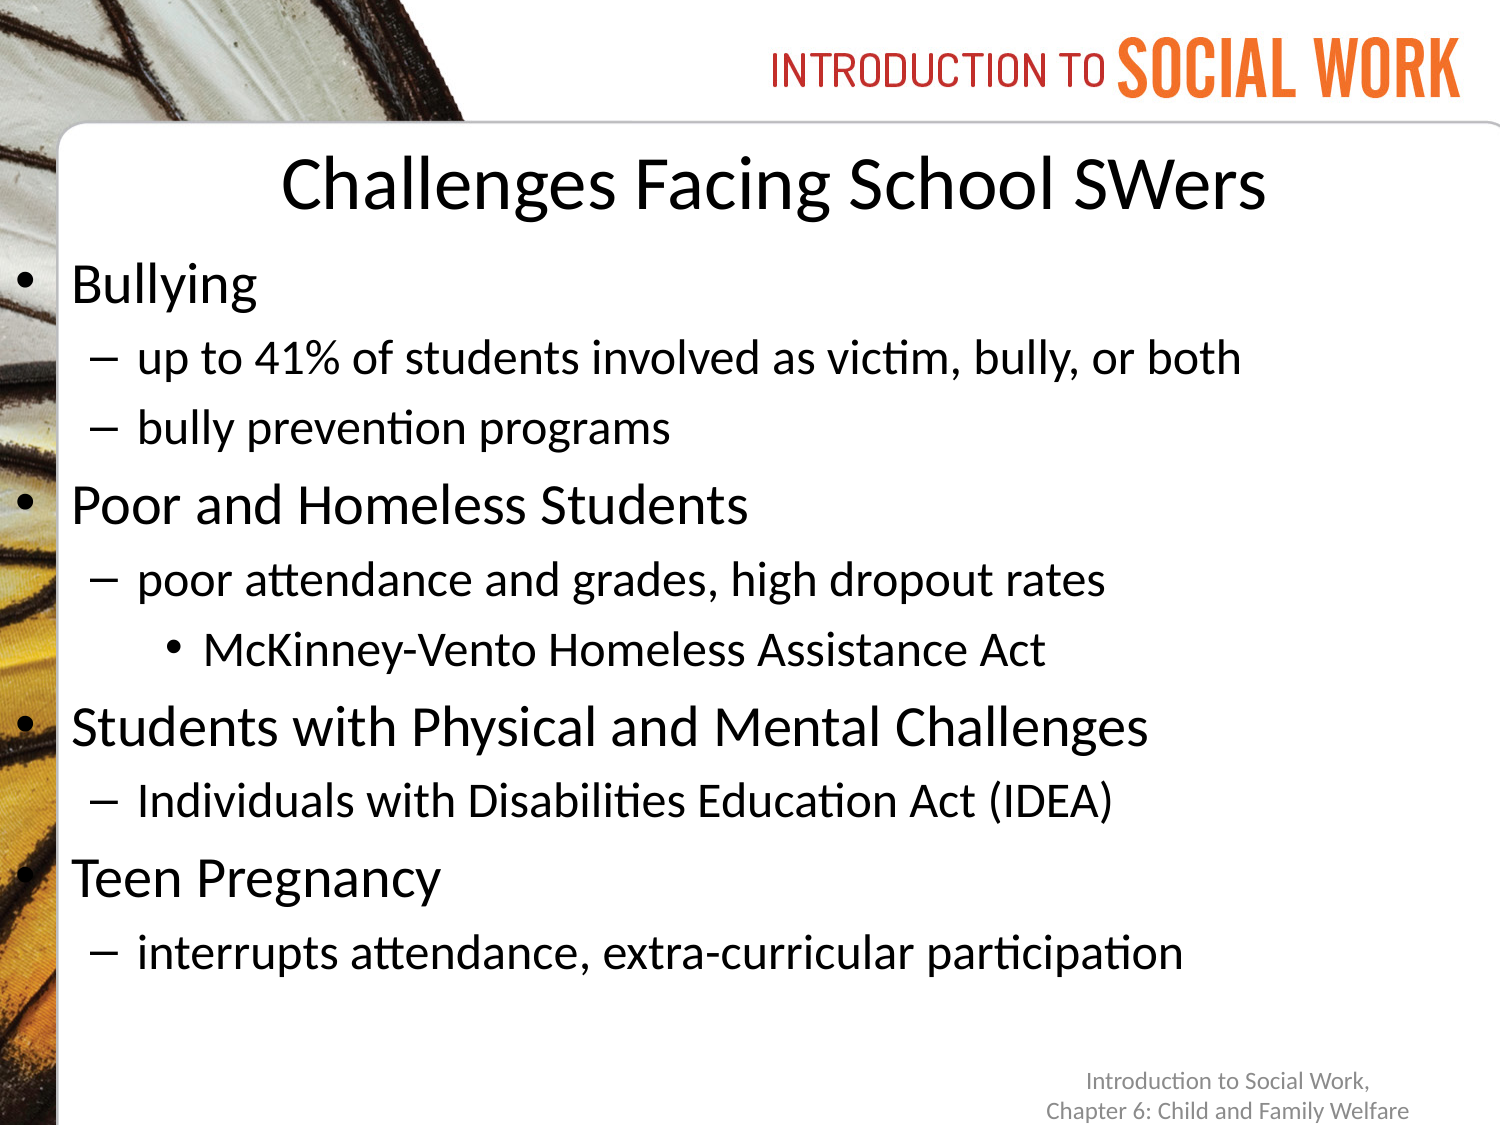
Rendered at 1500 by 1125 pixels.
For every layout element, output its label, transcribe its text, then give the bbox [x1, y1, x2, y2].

footer Introduction to Social Work, Chapter 6: Child and Family Welfare [987, 1065, 1475, 1125]
picture [0, 1050, 1500, 1125]
title Challenges Facing School SWers [75, 125, 1475, 233]
list Bullying up to 41% of students involved as victim, bully, or both bully prevention programs Poor and Homeless Students poor attendance and grades, high dropout rates McKinney-Vento Homeless Assistance Act Students with Physical and Mental Challenges Individuals with Disabilities Education Act (IDEA) Teen Pregnancy interrupts attendance, extra-curricular participation [0, 237, 1500, 1050]
picture [0, 0, 1500, 237]
